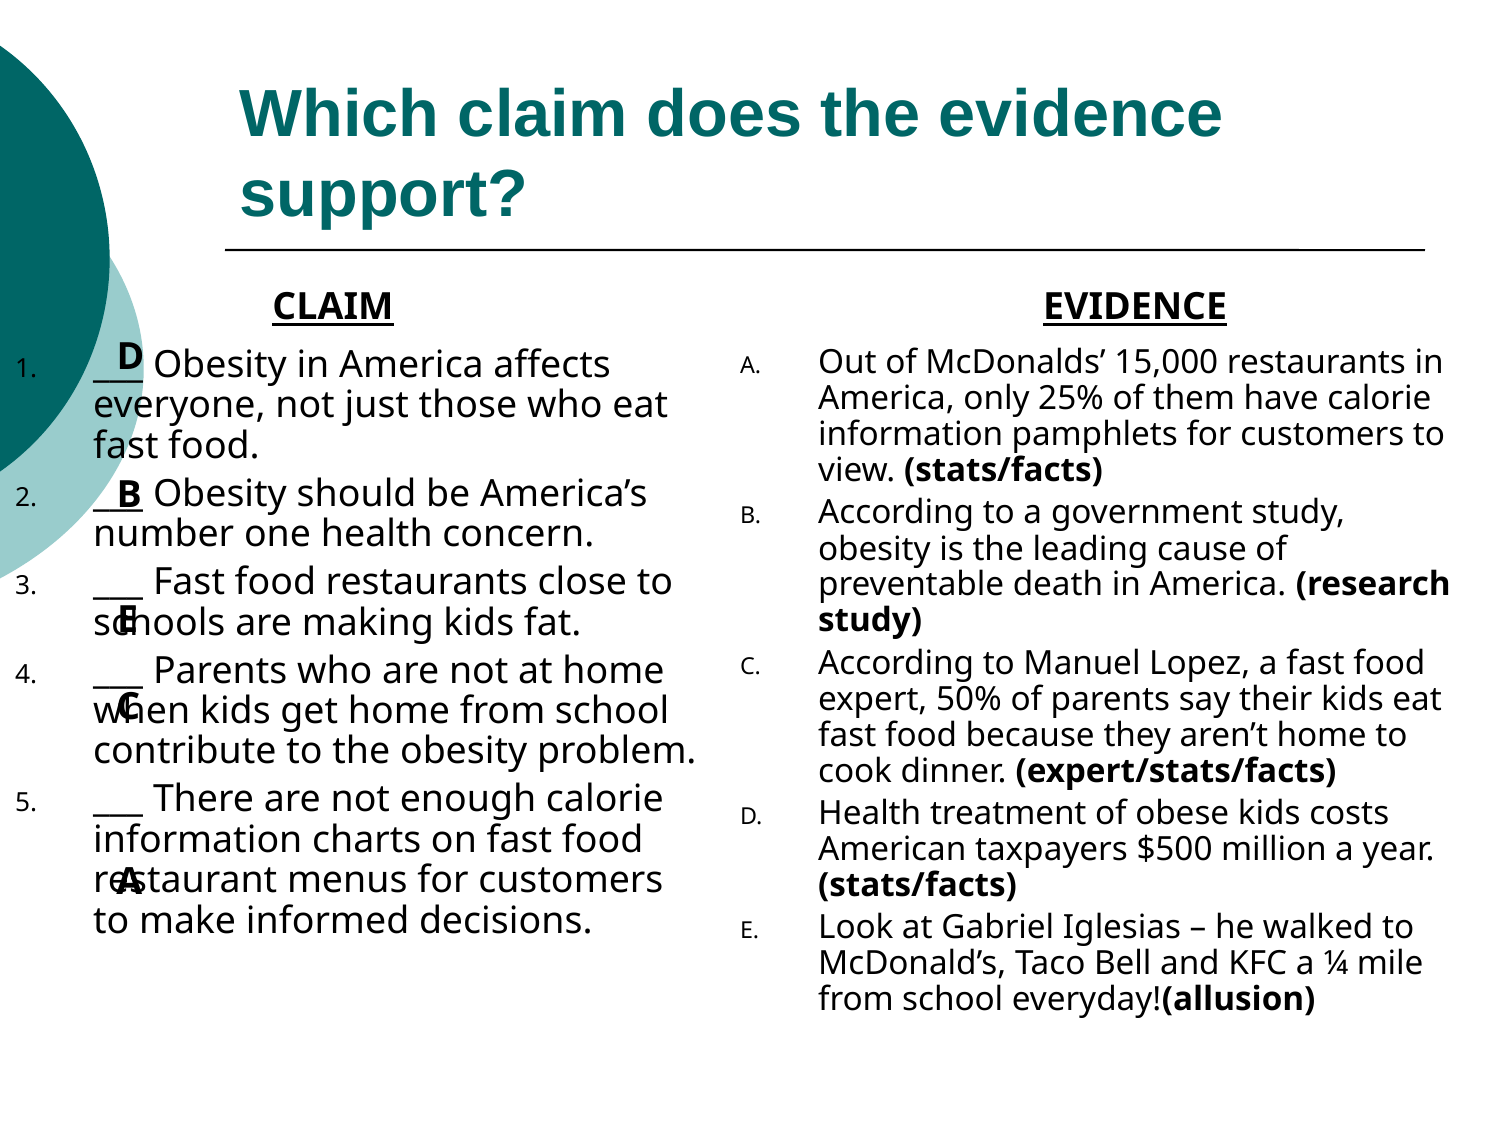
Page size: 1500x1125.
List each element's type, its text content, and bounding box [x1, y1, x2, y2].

text_box E [102, 587, 154, 648]
title Which claim does the evidence support? [224, 49, 1425, 238]
text_box C [101, 674, 156, 735]
text_box A [101, 849, 158, 910]
text_box CLAIM [257, 274, 409, 335]
list ___ Obesity in America affects everyone, not just those who eat fast food. ___ Obesity should be America’s number one health concern. ___ Fast food restaurants close to schools are making kids fat. ___ Parents who are not at home when kids get home from school contribute to the obesity problem. ___ There are not enough calorie information charts on fast food restaurant menus for customers to make informed decisions. [0, 337, 713, 1063]
text_box B [101, 462, 157, 523]
list Out of McDonalds’ 15,000 restaurants in America, only 25% of them have calorie information pamphlets for customers to view. (stats/facts) According to a government study, obesity is the leading cause of preventable death in America. (research study) According to Manuel Lopez, a fast food expert, 50% of parents say their kids eat fast food because they aren’t home to cook dinner. (expert/stats/facts) Health treatment of obese kids costs American taxpayers $500 million a year. (stats/facts) Look at Gabriel Iglesias – he walked to McDonald’s, Taco Bell and KFC a ¼ mile from school everyday!(allusion) [724, 337, 1476, 1101]
text_box EVIDENCE [1028, 274, 1243, 335]
text_box D [101, 324, 160, 385]
